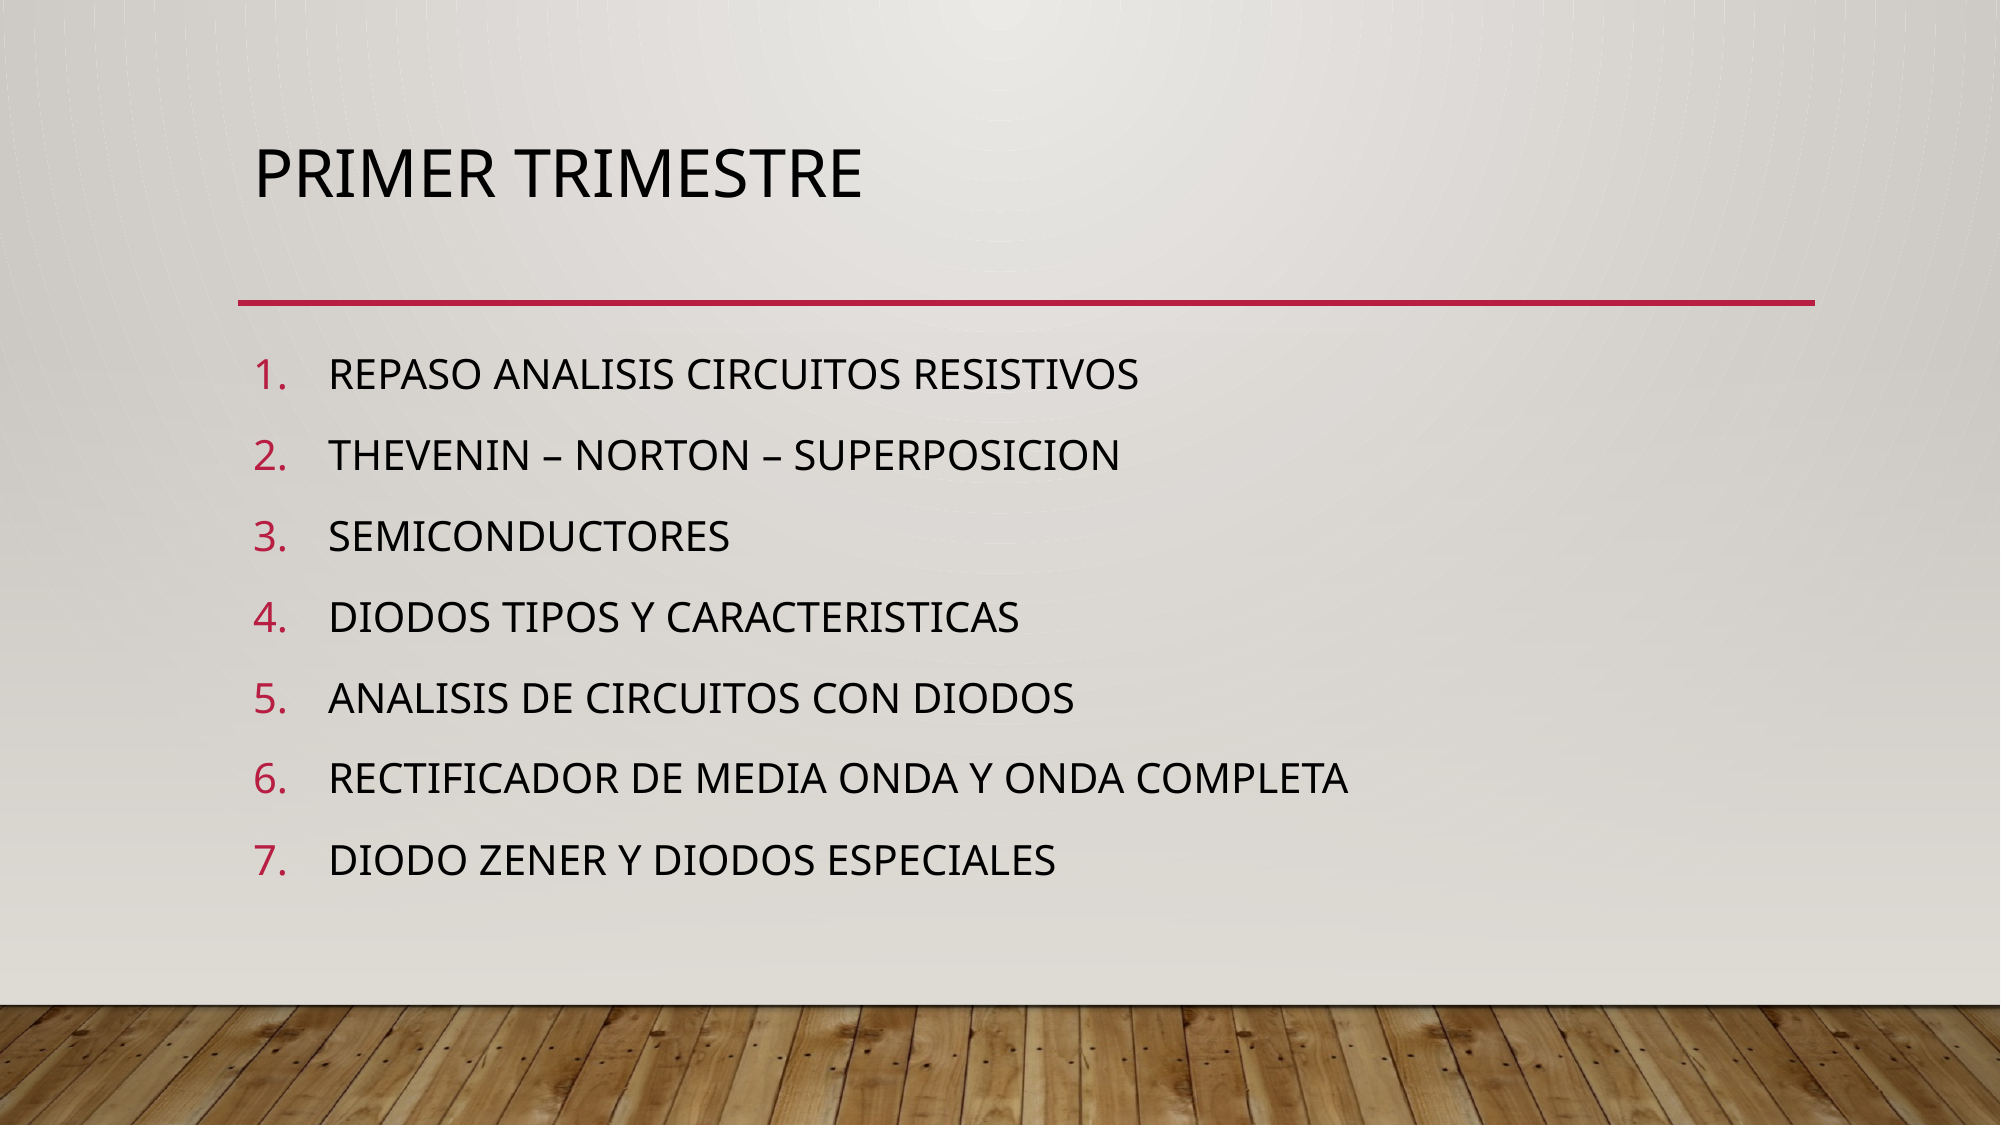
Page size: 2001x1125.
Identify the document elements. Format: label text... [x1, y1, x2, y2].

picture [0, 1005, 2000, 1125]
title PRIMER TRIMESTRE [238, 131, 1814, 229]
list REPASO ANALISIS CIRCUITOS RESISTIVOS THEVENIN – NORTON – SUPERPOSICION SEMICONDUCTORES DIODOS TIPOS Y CARACTERISTICAS ANALISIS DE CIRCUITOS CON DIODOS RECTIFICADOR DE MEDIA ONDA Y ONDA COMPLETA DIODO ZENER Y DIODOS ESPECIALES [238, 330, 1814, 897]
